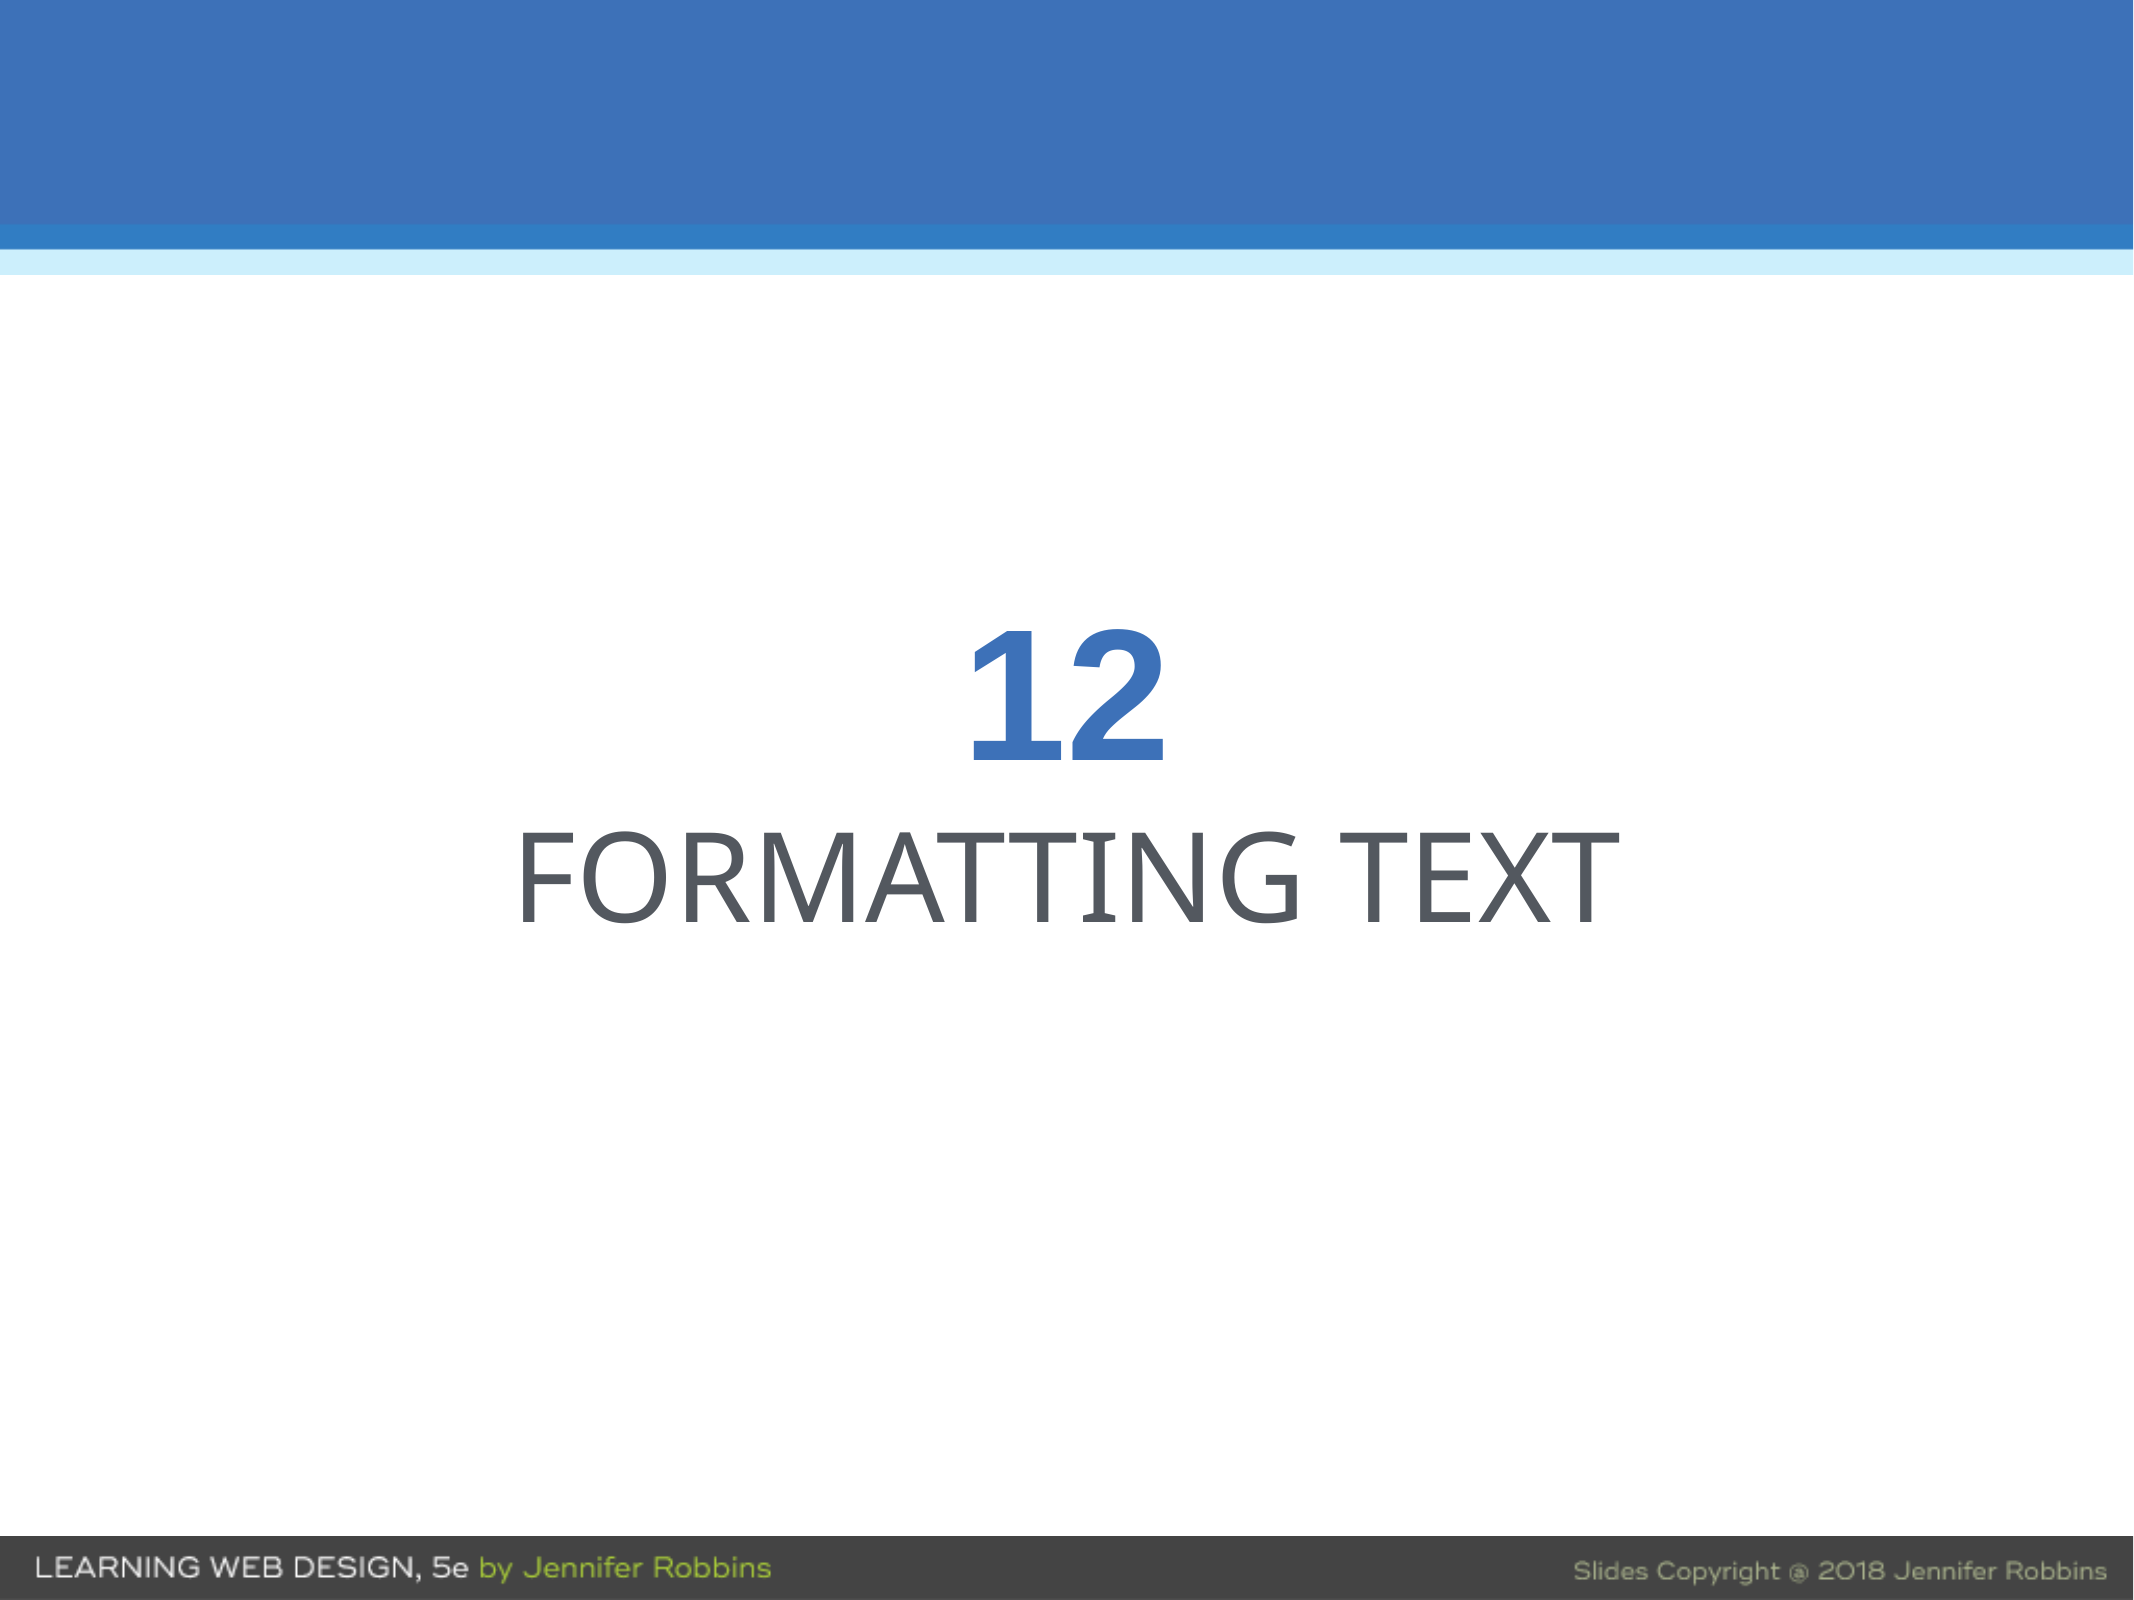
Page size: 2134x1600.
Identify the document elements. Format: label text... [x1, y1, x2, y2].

picture [0, 1536, 2134, 1600]
list 12 FORMATTING TEXT [84, 414, 2049, 957]
picture [0, 0, 2134, 275]
